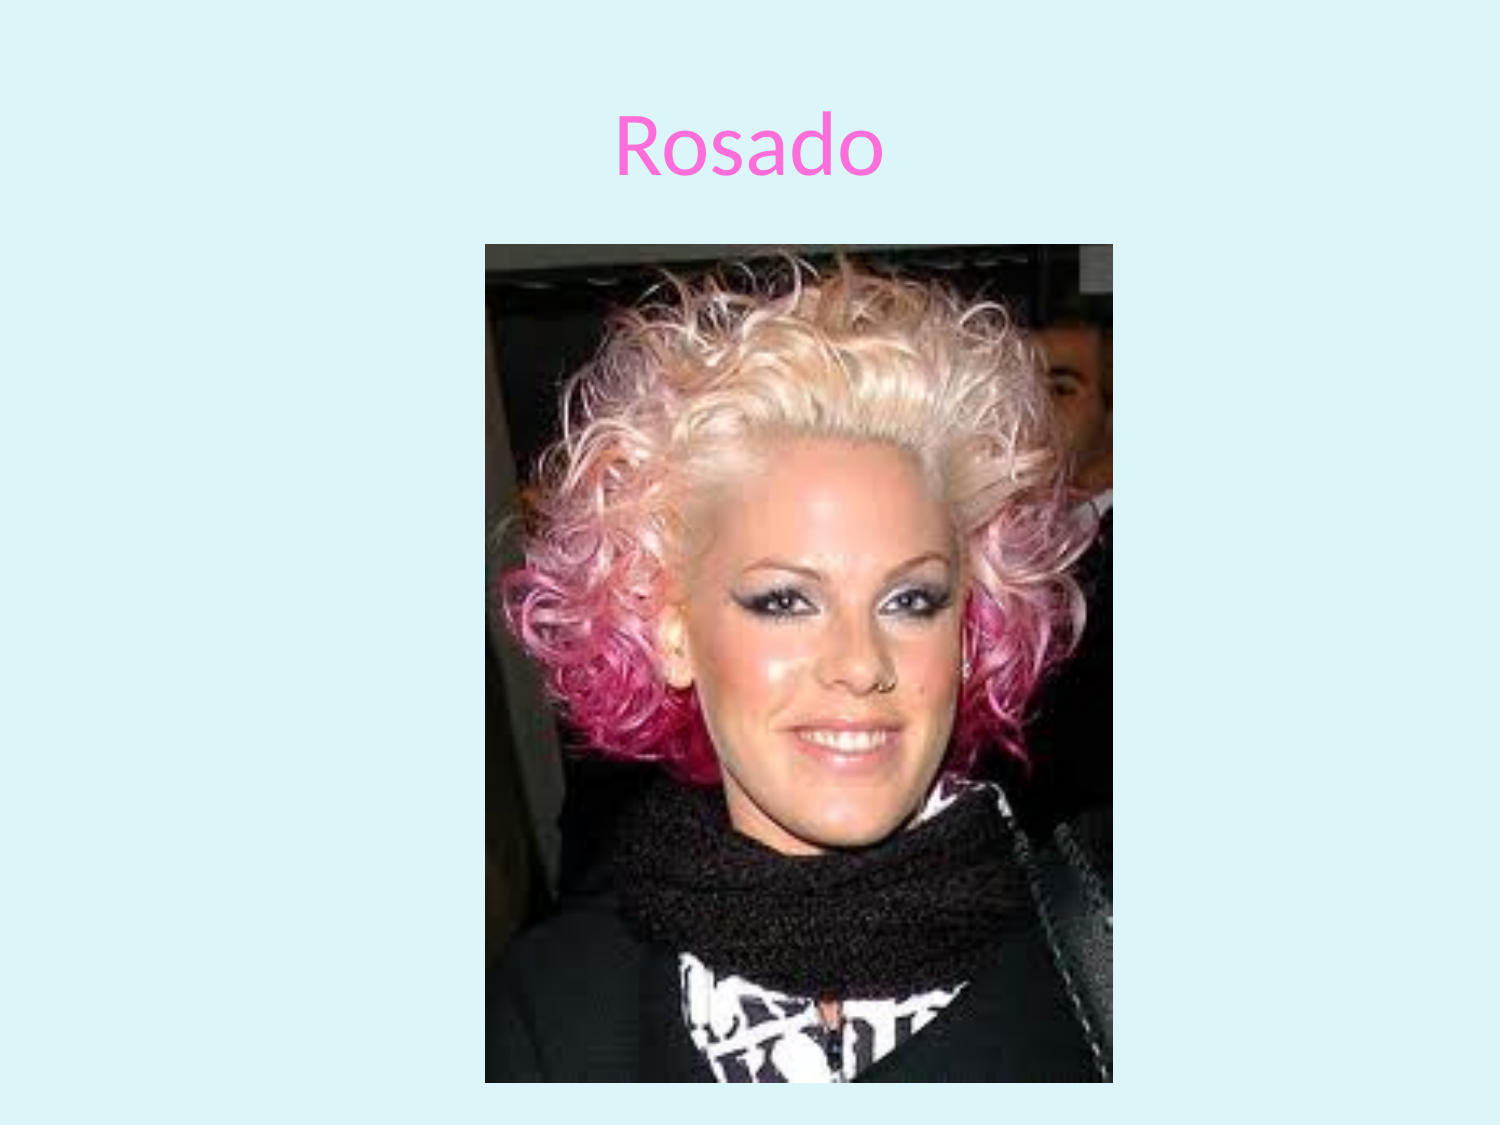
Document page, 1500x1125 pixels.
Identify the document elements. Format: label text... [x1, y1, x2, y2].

title Rosado [75, 45, 1425, 233]
picture [484, 244, 1114, 1083]
